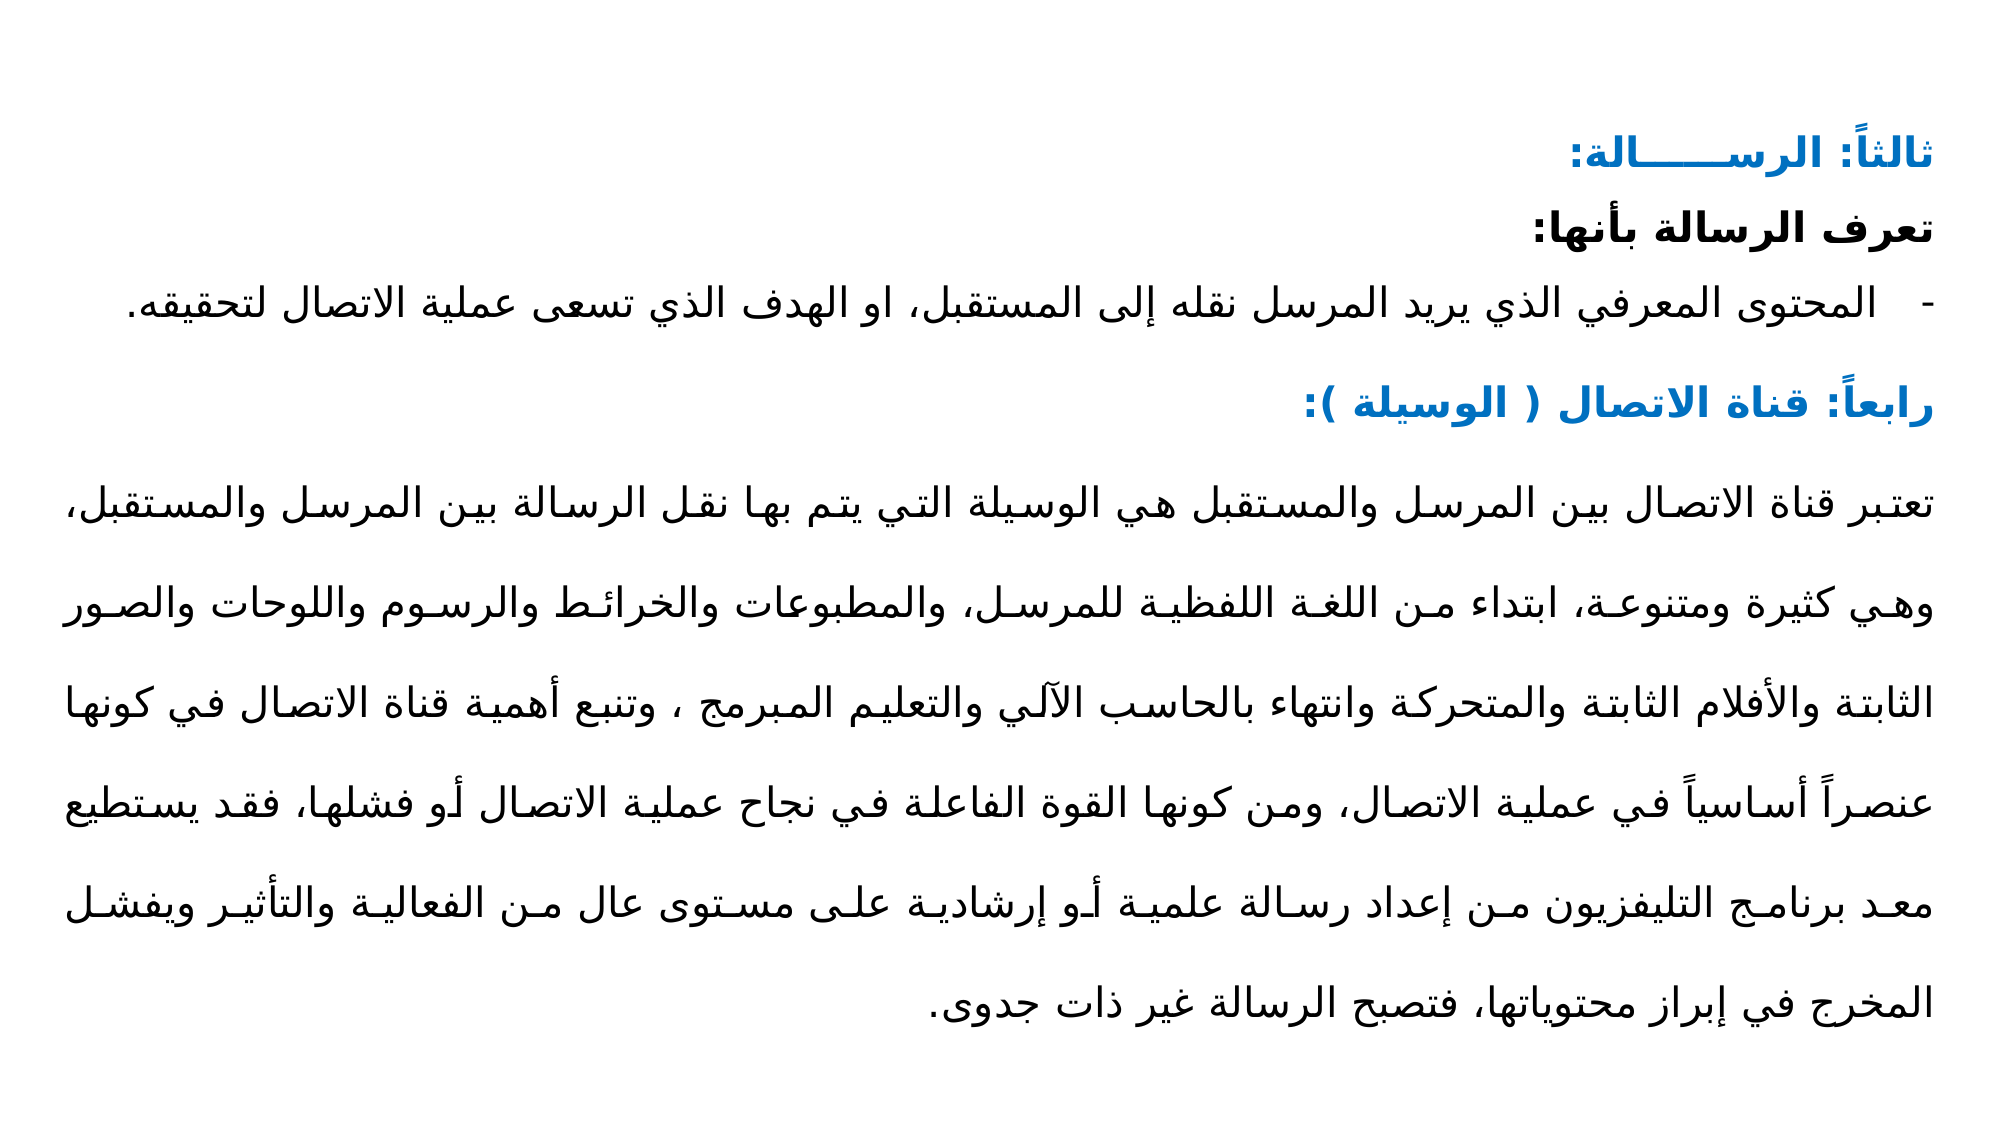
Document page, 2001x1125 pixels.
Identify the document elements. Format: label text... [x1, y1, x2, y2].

text_box ثالثاً: الرســــــالة: تعرف الرسالة بأنها: المحتوى المعرفي الذي يريد المرسل نقله إلى المستقبل، او الهدف الذي تسعى عملية الاتصال لتحقيقه. رابعاً: قناة الاتصال ( الوسيلة ): تعتبر قناة الاتصال بين المرسل والمستقبل هي الوسيلة التي يتم بها نقل الرسالة بين المرسل والمستقبل، وهي كثيرة ومتنوعة، ابتداء من اللغة اللفظية للمرسل، والمطبوعات والخرائط والرسوم واللوحات والصور الثابتة والأفلام الثابتة والمتحركة وانتهاء بالحاسب الآلي والتعليم المبرمج ، وتنبع أهمية قناة الاتصال في كونها عنصراً أساسياً في عملية الاتصال، ومن كونها القوة الفاعلة في نجاح عملية الاتصال أو فشلها، فقد يستطيع معد برنامج التليفزيون من إعداد رسالة علمية أو إرشادية على مستوى عال من الفعالية والتأثير ويفشل المخرج في إبراز محتوياتها، فتصبح الرسالة غير ذات جدوى. [50, 68, 1950, 1034]
